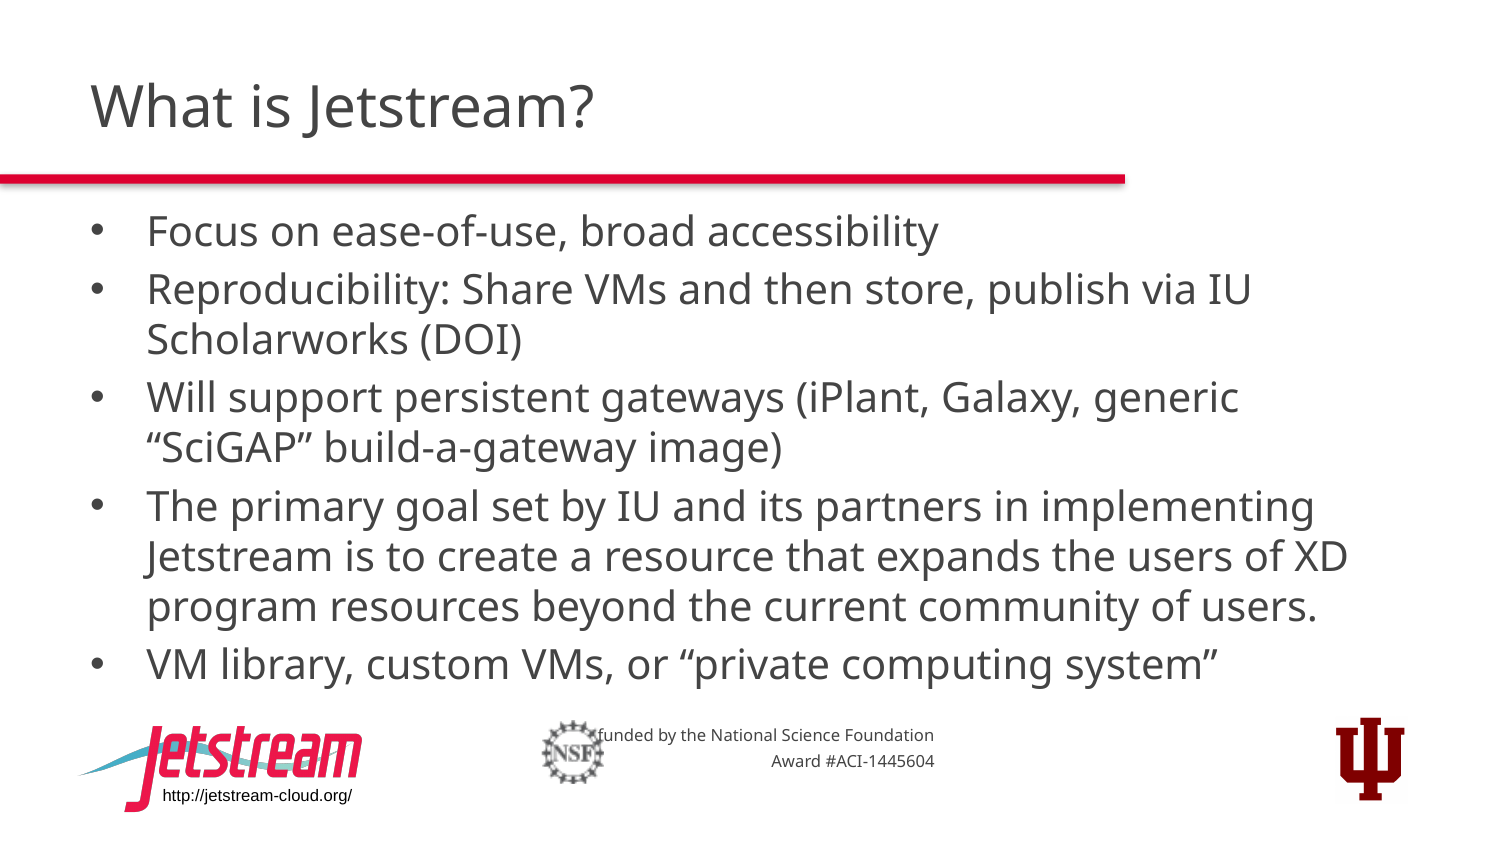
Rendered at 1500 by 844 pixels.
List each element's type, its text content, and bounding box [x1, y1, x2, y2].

picture [75, 720, 364, 818]
picture [1335, 716, 1408, 804]
title What is Jetstream? [75, 33, 1425, 175]
list Focus on ease-of-use, broad accessibility Reproducibility: Share VMs and then store, publish via IU Scholarworks (DOI) Will support persistent gateways (iPlant, Galaxy, generic “SciGAP” build-a-gateway image) The primary goal set by IU and its partners in implementing Jetstream is to create a resource that expands the users of XD program resources beyond the current community of users. VM library, custom VMs, or “private computing system” [75, 196, 1425, 704]
